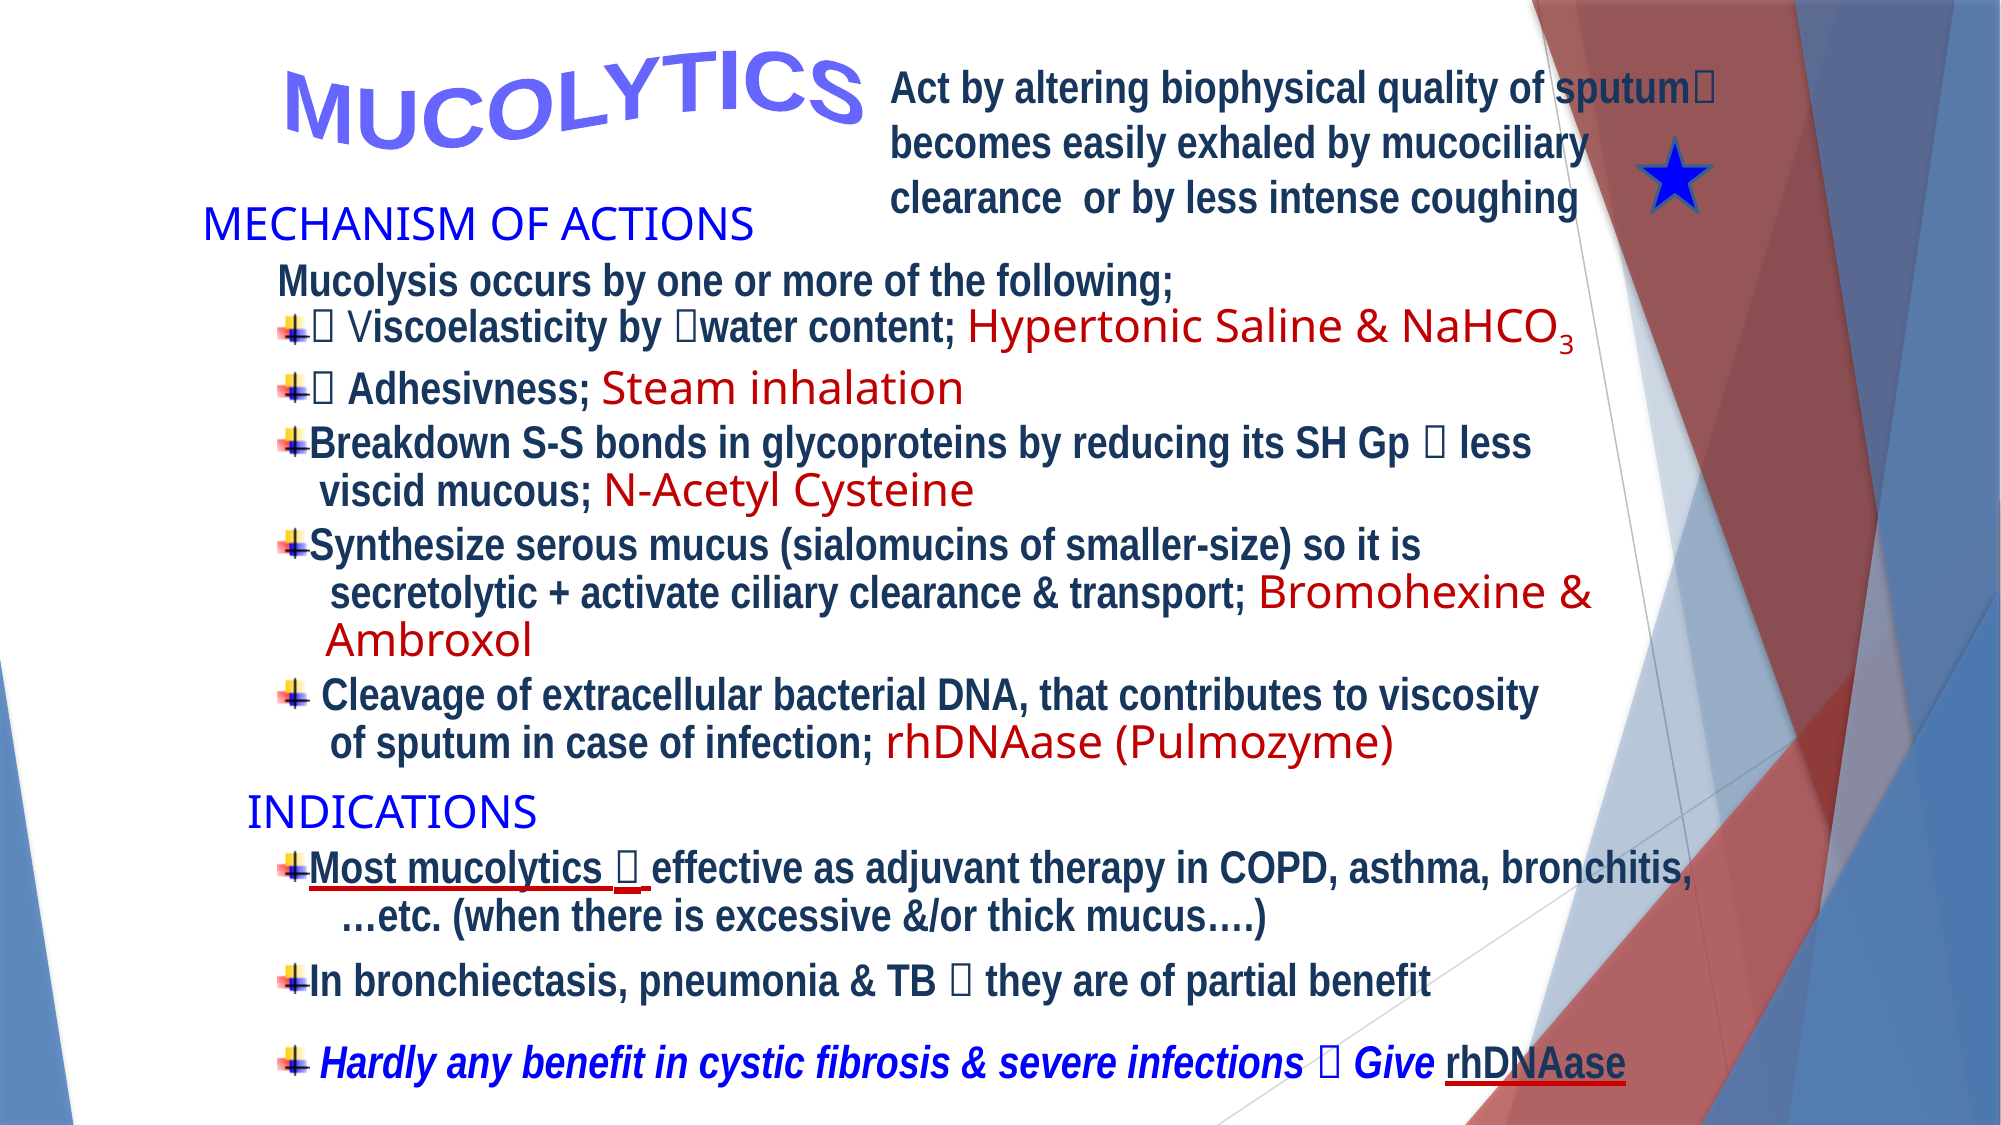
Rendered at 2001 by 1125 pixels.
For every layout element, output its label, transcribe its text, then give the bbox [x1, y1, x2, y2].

text_box MECHANISM OF ACTIONS [187, 187, 770, 258]
picture [277, 526, 310, 559]
text_box Most mucolytics  effective as adjuvant therapy in COPD, asthma, bronchitis, …etc. (when there is excessive &/or thick mucus….) [262, 837, 1750, 948]
text_box Act by altering biophysical quality of sputum becomes easily exhaled by mucociliary clearance or by less intense coughing [874, 50, 1775, 230]
text_box In bronchiectasis, pneumonia & TB  they are of partial benefit [262, 949, 1738, 1024]
text_box [1635, 135, 1714, 214]
picture [277, 1043, 310, 1076]
text_box Mucolysis occurs by one or more of the following;  Viscoelasticity by water content; Hypertonic Saline & NaHCO3  Adhesivness; Steam inhalation Breakdown S-S bonds in glycoproteins by reducing its SH Gp  less viscid mucous; N-Acetyl Cysteine Synthesize serous mucus (sialomucins of smaller-size) so it is secretolytic + activate ciliary clearance & transport; Bromohexine & Ambroxol Cleavage of extracellular bacterial DNA, that contributes to viscosity of sputum in case of infection; rhDNAase (Pulmozyme) [262, 249, 1734, 837]
picture [277, 961, 310, 994]
picture [277, 849, 310, 882]
text_box INDICATIONS [232, 774, 553, 845]
picture [277, 424, 310, 457]
picture [277, 312, 310, 345]
text_box Hardly any benefit in cystic fibrosis & severe infections  Give rhDNAase [262, 1024, 1763, 1125]
picture [277, 370, 310, 403]
picture [277, 676, 310, 709]
